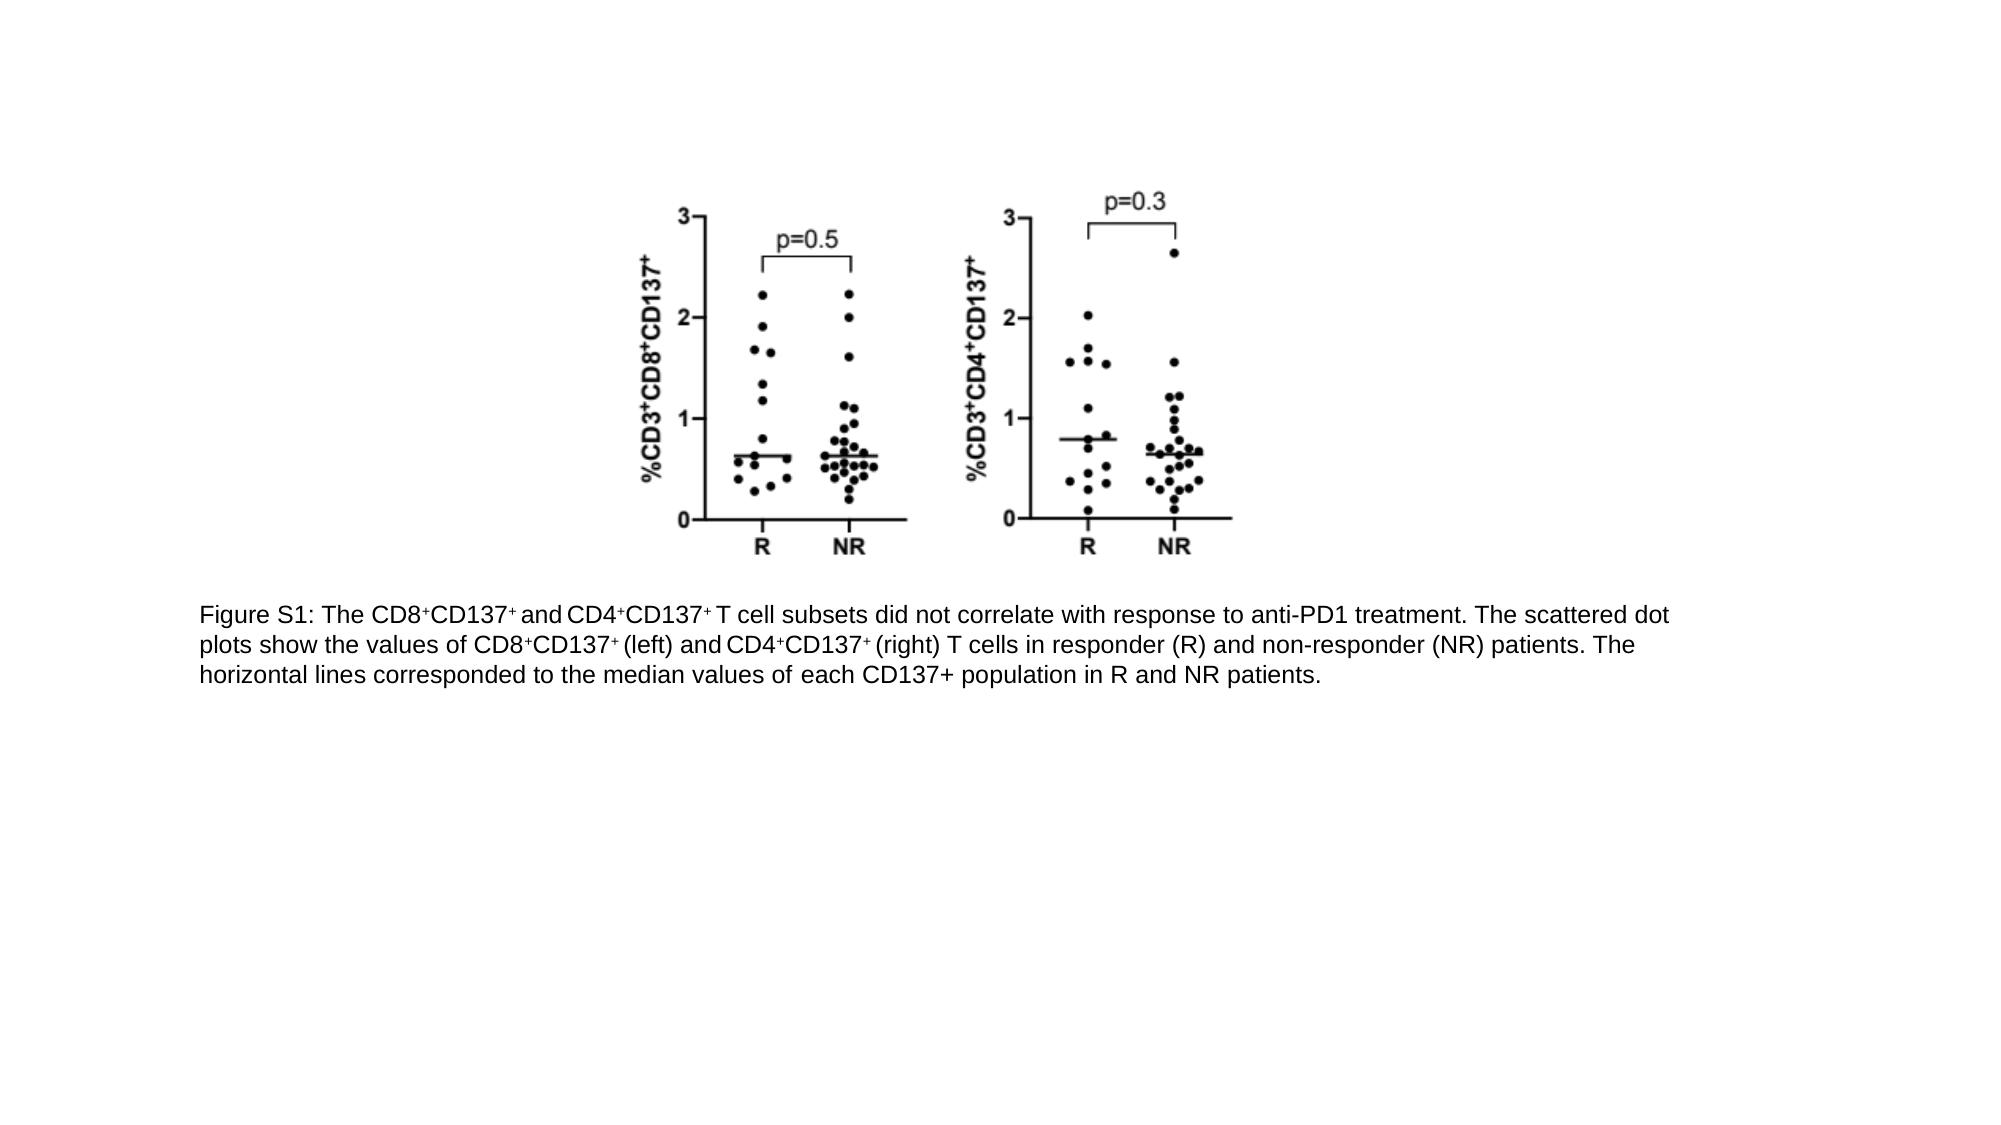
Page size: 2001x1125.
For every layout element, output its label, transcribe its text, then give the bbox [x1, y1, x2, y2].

text_box Figure S1: The CD8+CD137+ and CD4+CD137+ T cell subsets did not correlate with response to anti-PD1 treatment. The scattered dot plots show the values of CD8+CD137+ (left) and CD4+CD137+ (right) T cells in responder (R) and non-responder (NR) patients. The horizontal lines corresponded to the median values of each CD137+ population in R and NR patients. [184, 591, 1745, 696]
picture [625, 177, 1284, 563]
